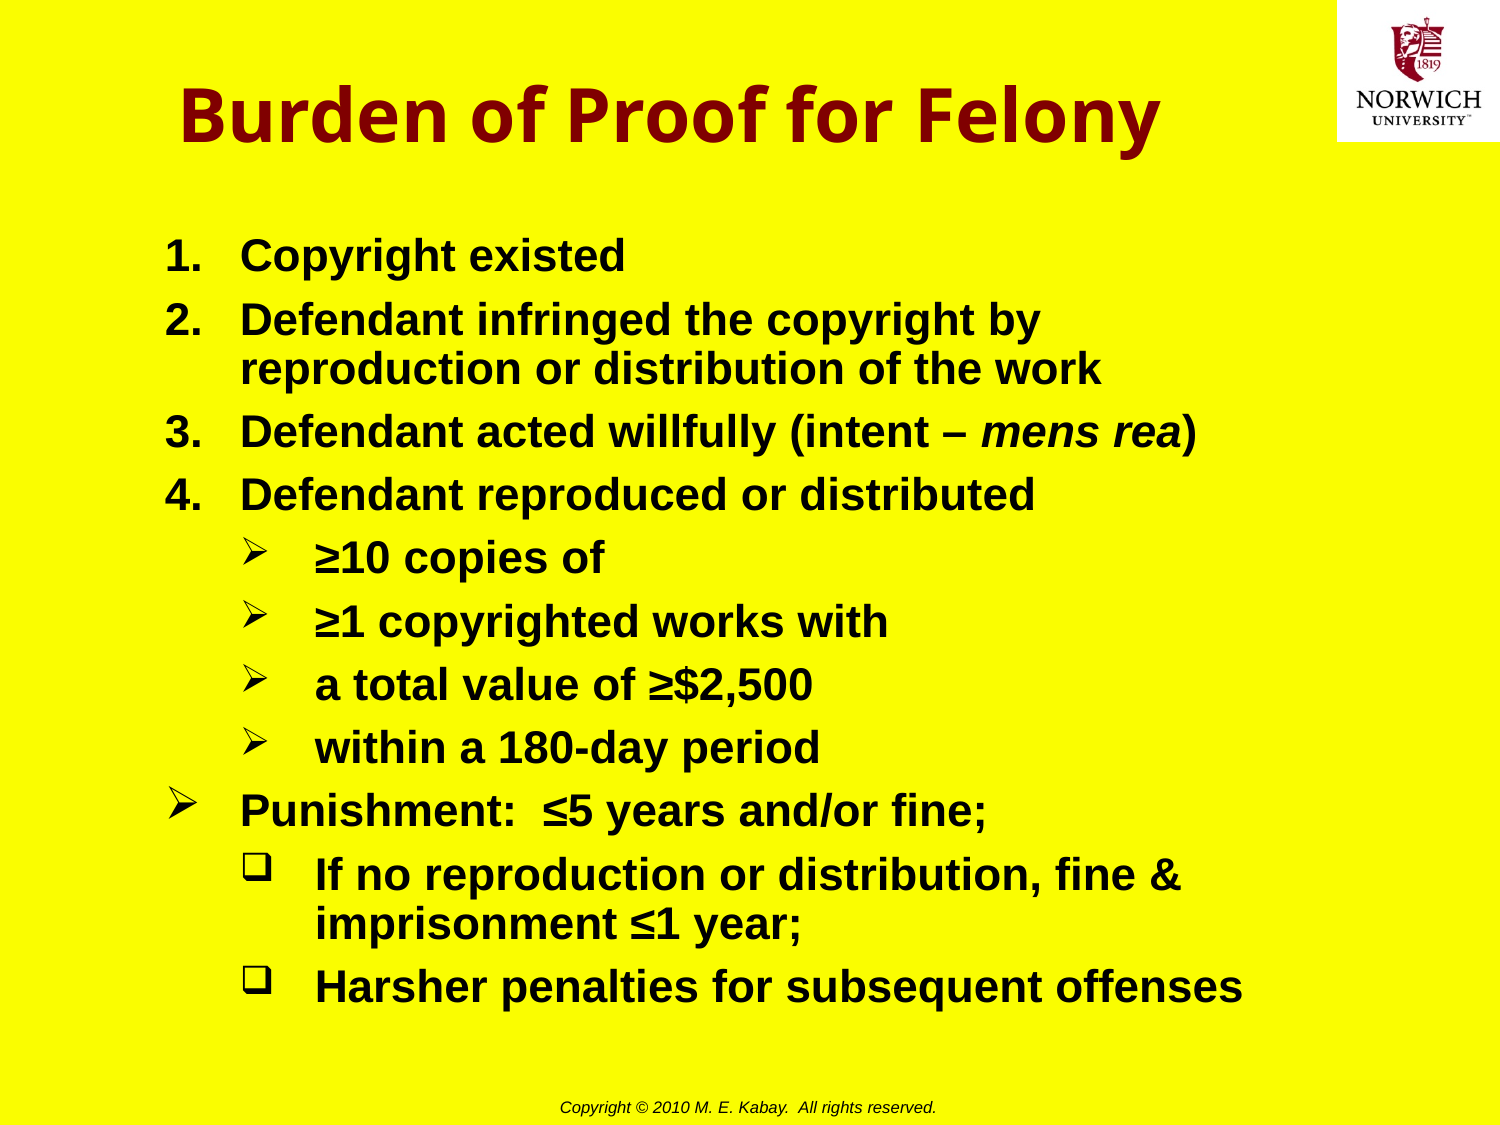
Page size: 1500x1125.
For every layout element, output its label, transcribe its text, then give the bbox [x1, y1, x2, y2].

title Burden of Proof for Felony [161, 24, 1339, 213]
picture [1337, 0, 1500, 142]
list Copyright existed Defendant infringed the copyright by reproduction or distribution of the work Defendant acted willfully (intent – mens rea) Defendant reproduced or distributed ≥10 copies of ≥1 copyrighted works with a total value of ≥$2,500 within a 180-day period Punishment: ≤5 years and/or fine; If no reproduction or distribution, fine & imprisonment ≤1 year; Harsher penalties for subsequent offenses [149, 224, 1326, 1076]
